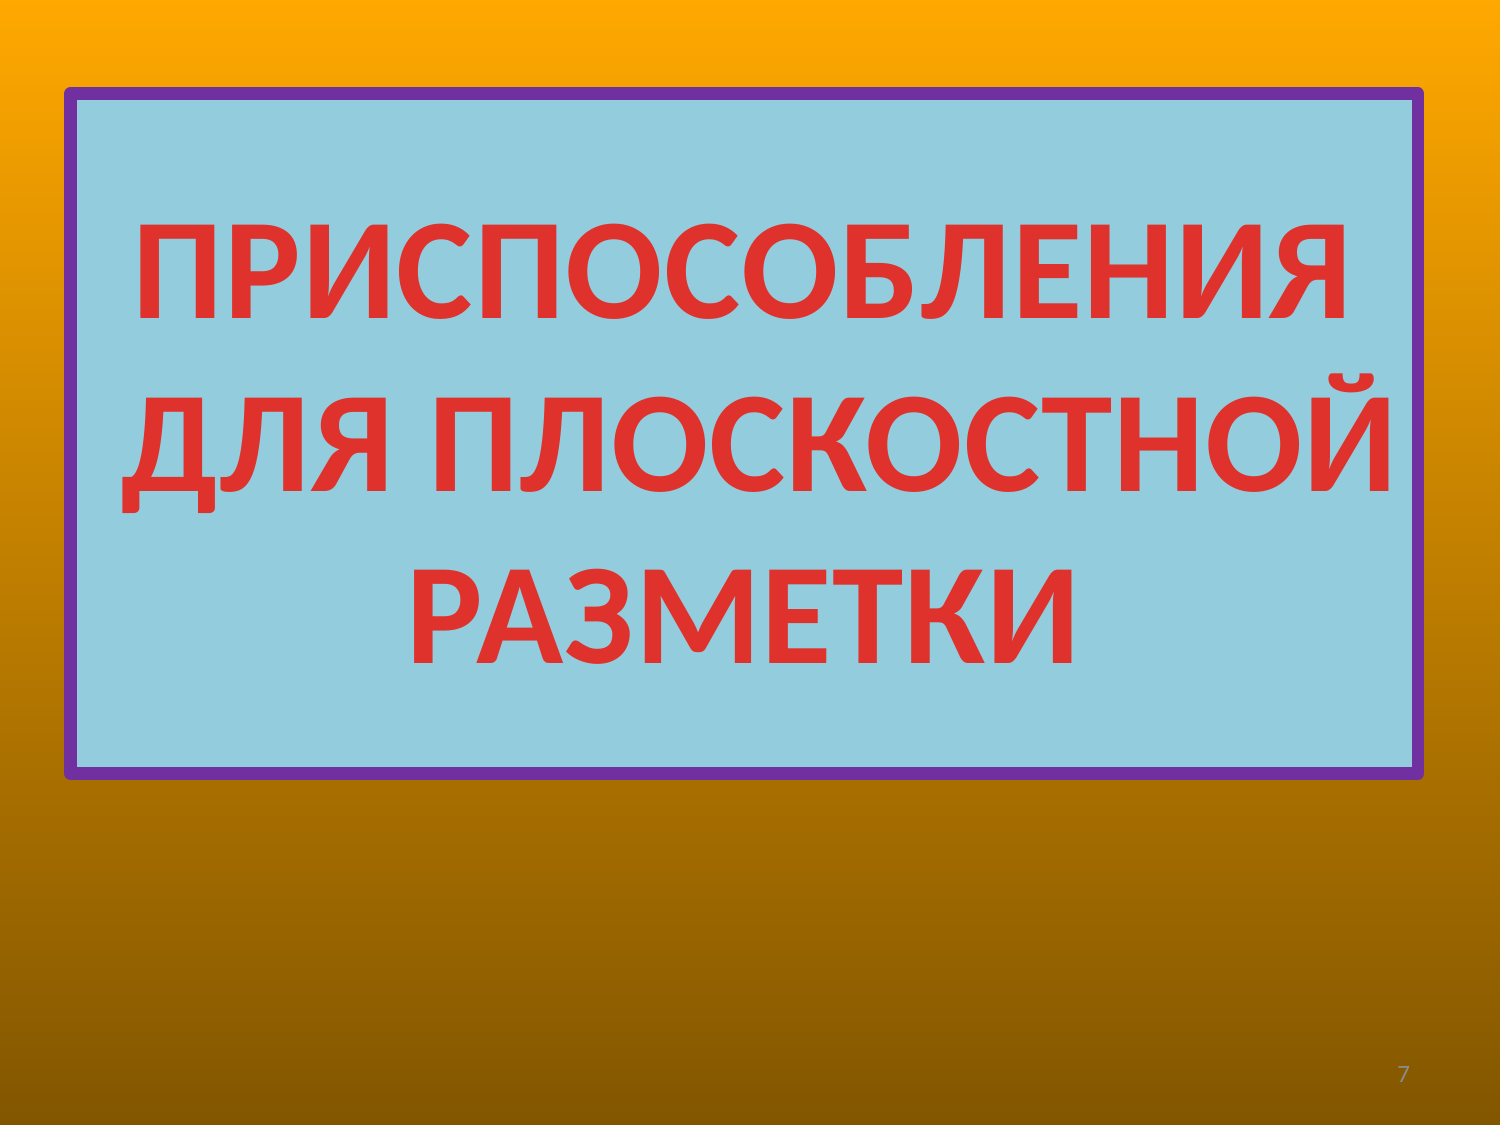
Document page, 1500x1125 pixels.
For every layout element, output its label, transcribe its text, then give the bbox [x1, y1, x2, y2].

title ПРИСПОСОБЛЕНИЯ ДЛЯ ПЛОСКОСТНОЙ РАЗМЕТКИ [68, 92, 1420, 775]
slide_number 7 [1074, 1042, 1425, 1103]
